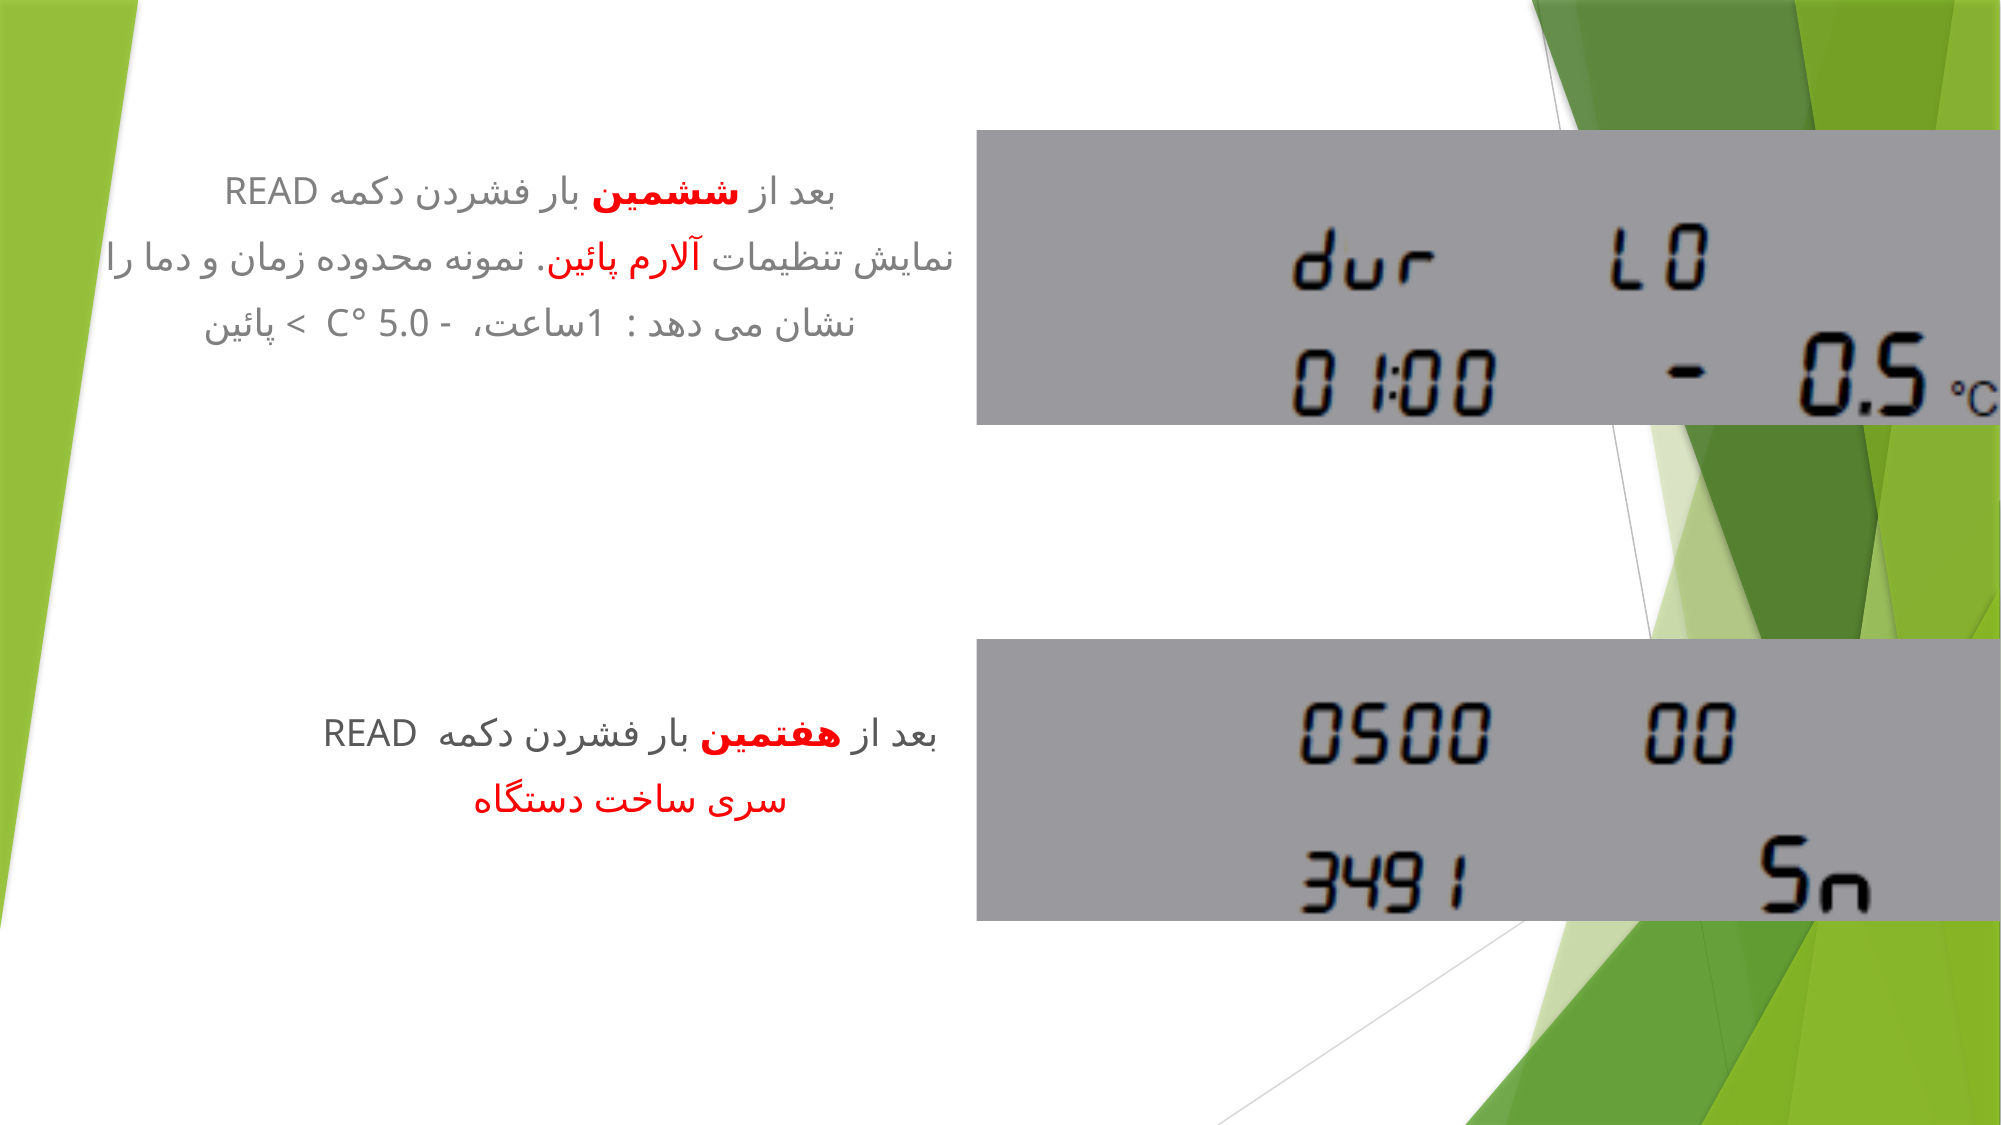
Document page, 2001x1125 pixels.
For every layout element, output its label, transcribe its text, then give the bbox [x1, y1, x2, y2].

picture [976, 638, 2000, 921]
text_box بعد از هفتمین بار فشردن دکمه READ سری ساخت دستگاه [300, 701, 962, 858]
subtitle بعد از ششمین بار فشردن دکمه READ نمایش تنظیمات آلارم پائین. نمونه محدوده زمان و دما را نشان می دهد : 1ساعت، - 5.0 °C > پائین [83, 159, 971, 397]
picture [976, 130, 2000, 425]
